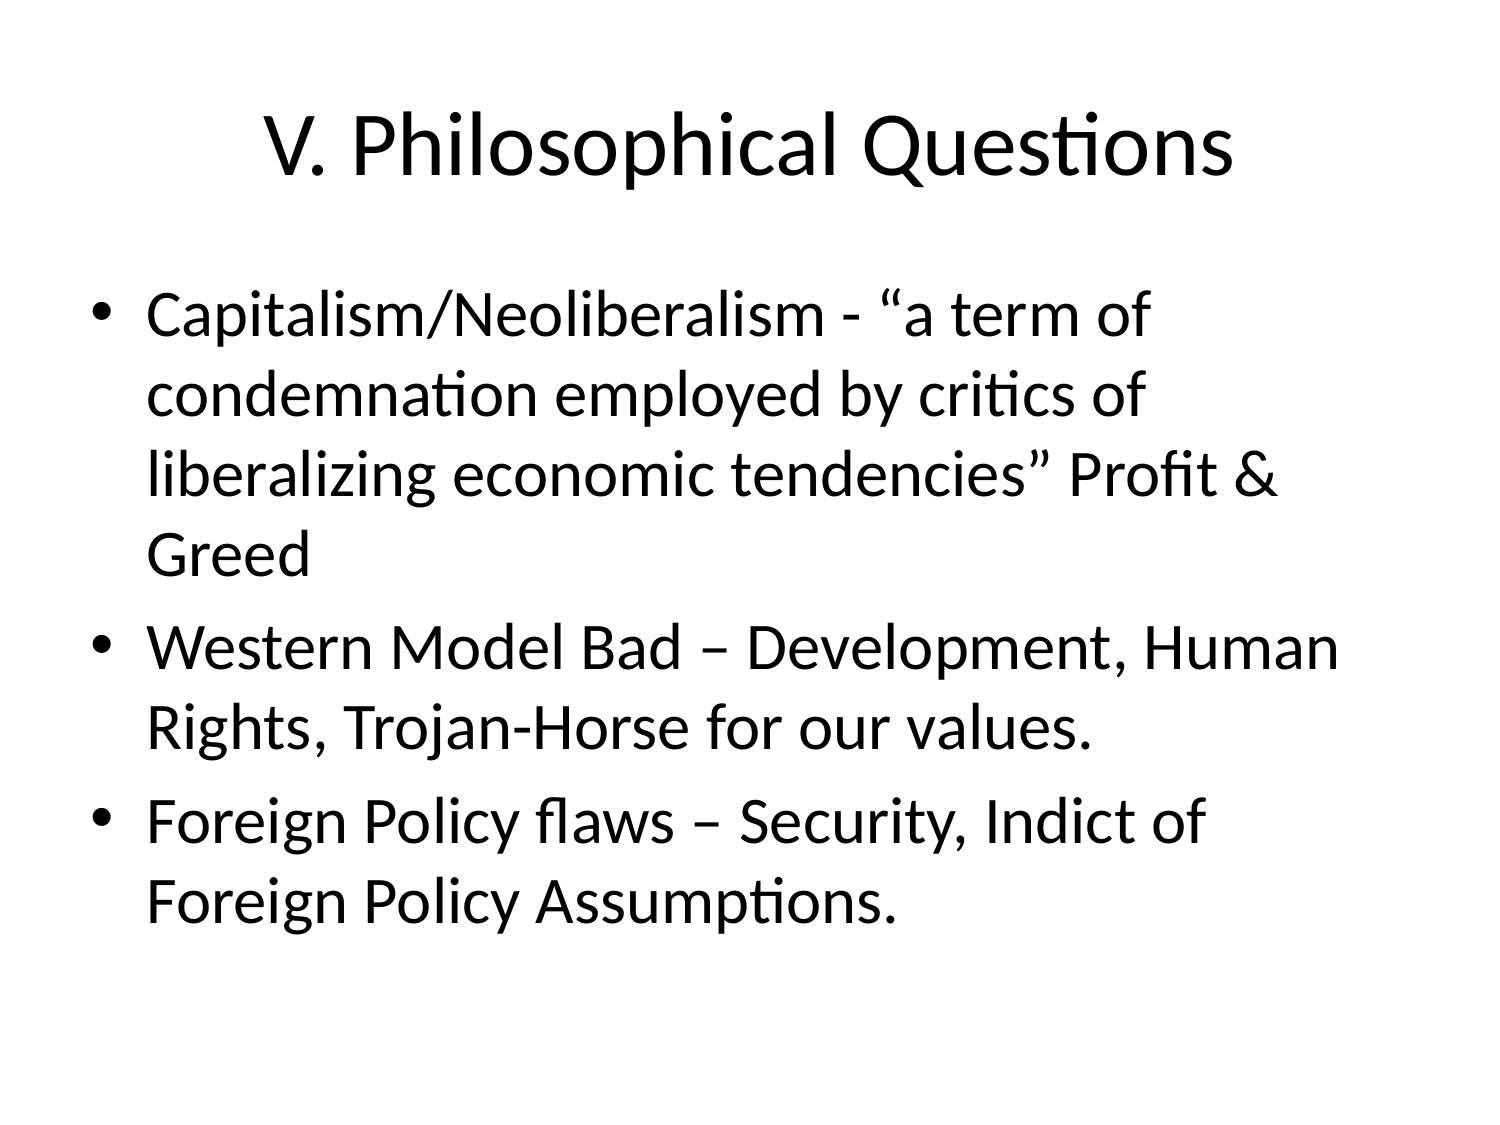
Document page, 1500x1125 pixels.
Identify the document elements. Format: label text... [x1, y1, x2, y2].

list Capitalism/Neoliberalism - “a term of condemnation employed by critics of liberalizing economic tendencies” Profit & Greed Western Model Bad – Development, Human Rights, Trojan-Horse for our values. Foreign Policy flaws – Security, Indict of Foreign Policy Assumptions. [75, 262, 1425, 1005]
title V. Philosophical Questions [75, 45, 1425, 233]
